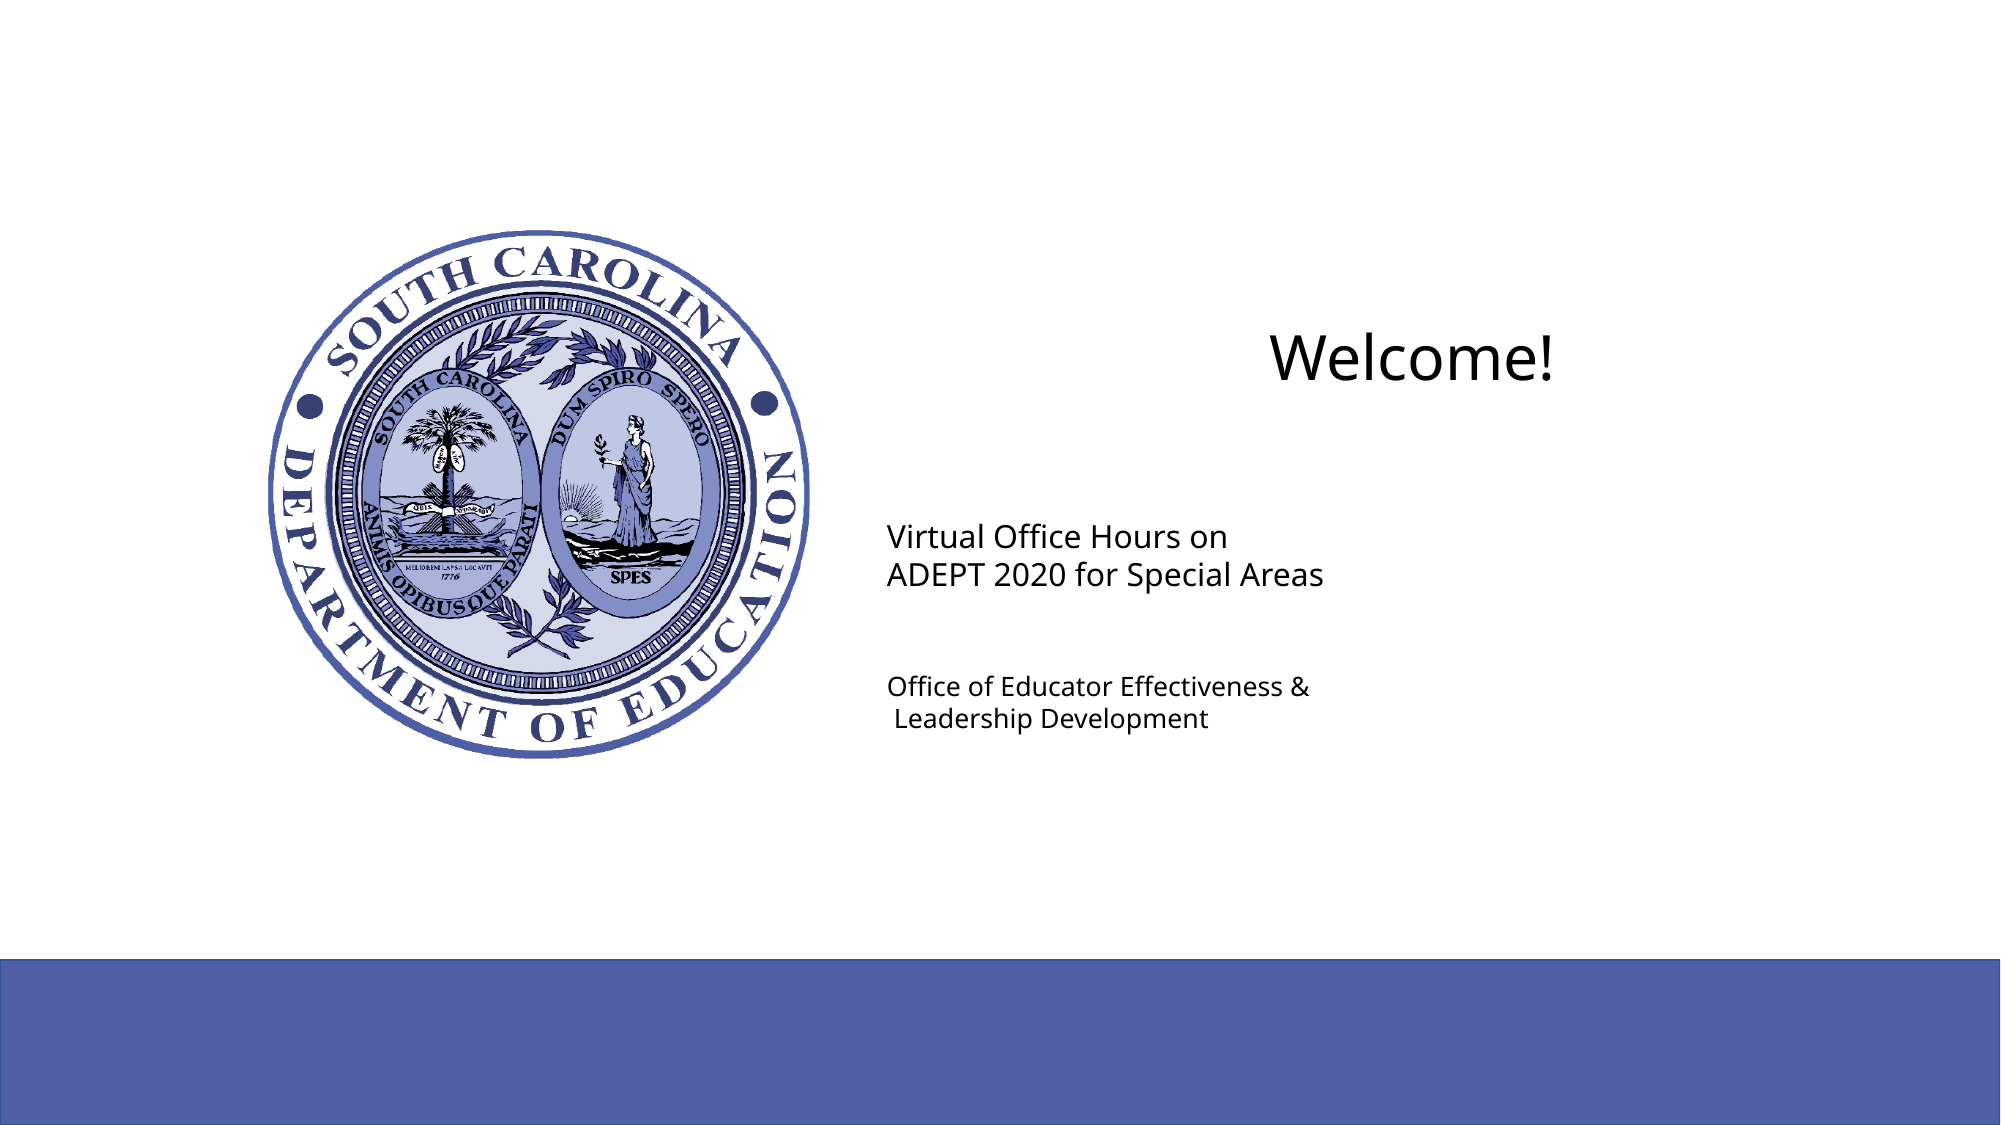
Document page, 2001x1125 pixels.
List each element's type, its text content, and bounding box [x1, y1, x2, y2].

title Welcome! [917, 228, 1908, 483]
list Virtual Office Hours on ADEPT 2020 for Special Areas in, you will nee Office of Educator Effectiveness & Leadership Development 2020 Guidelines for all 3 Areas Rubrics for all 3 Areas [886, 516, 1681, 770]
picture [263, 225, 810, 763]
